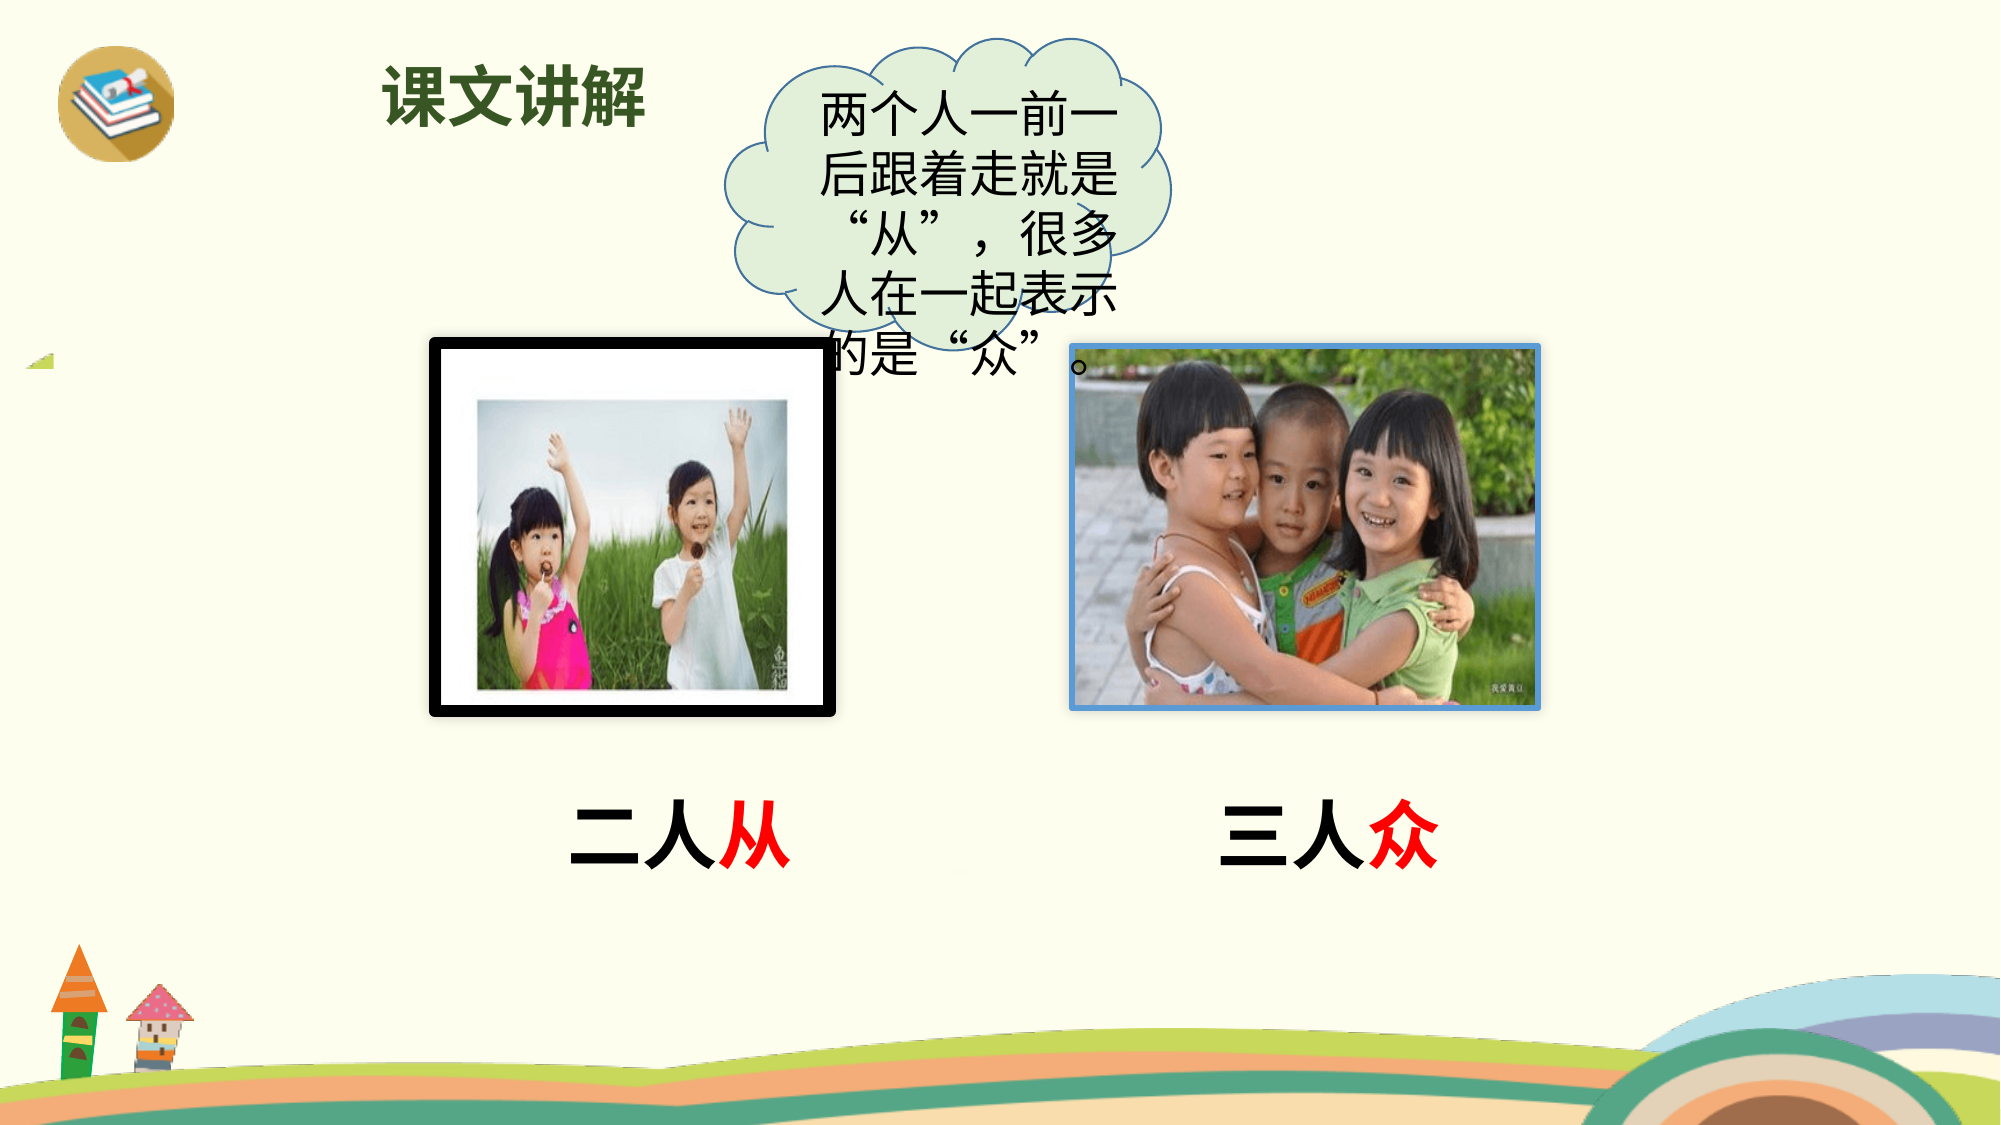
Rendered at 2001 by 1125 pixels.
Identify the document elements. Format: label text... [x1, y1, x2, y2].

text_box [723, 37, 1121, 317]
text_box 课文讲解 [365, 47, 663, 143]
text_box 二人从 [553, 780, 808, 886]
text_box [1164, 158, 1173, 221]
text_box 三人众 [1201, 780, 1457, 886]
picture [0, 0, 2001, 1125]
text_box 两个人一前一后跟着走就是“从”，很多人在一起表示的是“众”。 [805, 75, 1164, 390]
